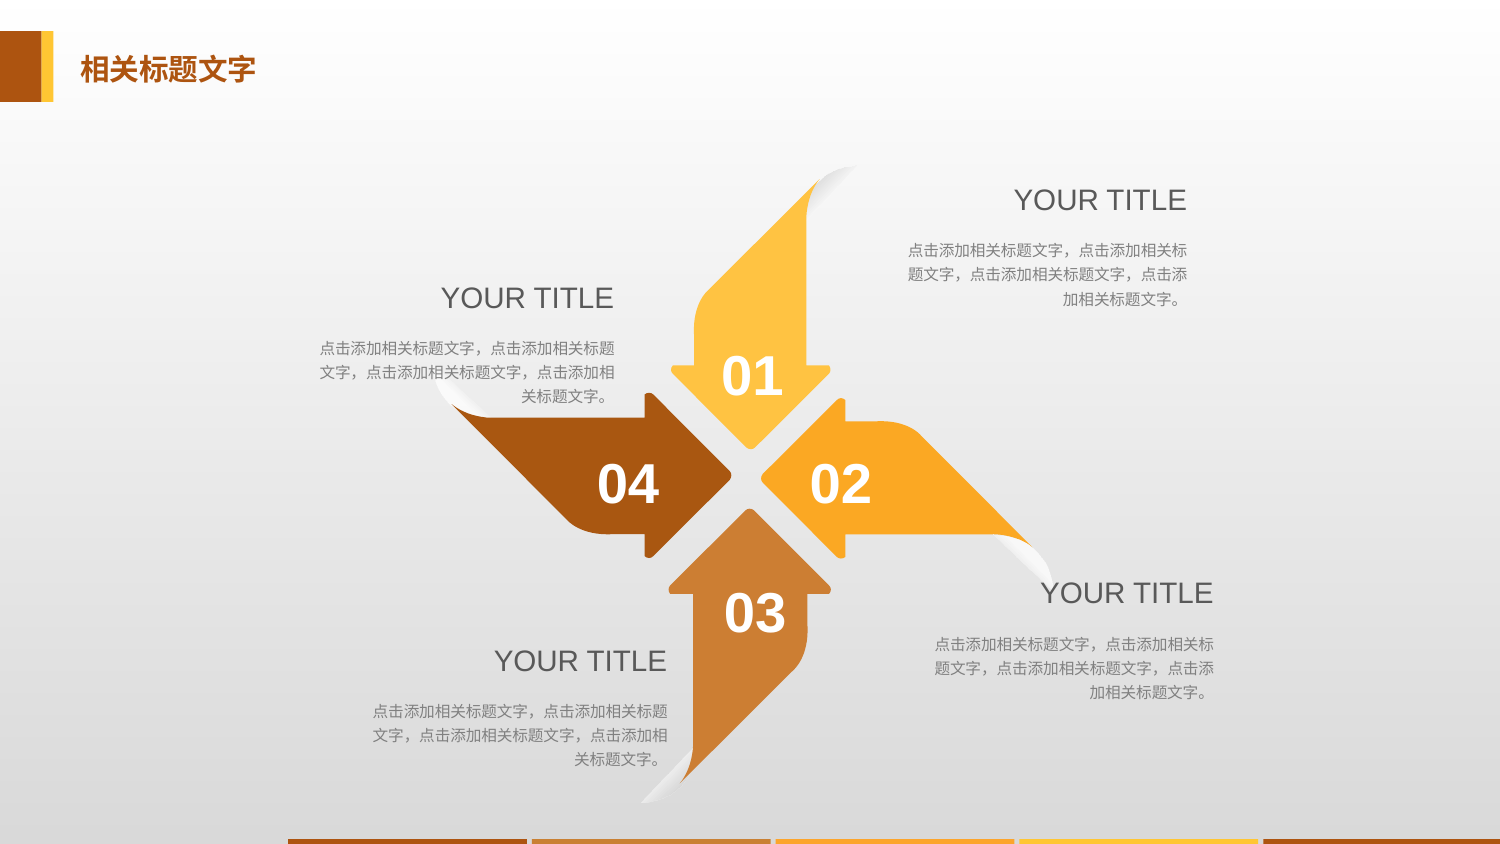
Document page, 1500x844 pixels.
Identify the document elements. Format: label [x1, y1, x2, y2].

text_box [0, 30, 1500, 844]
